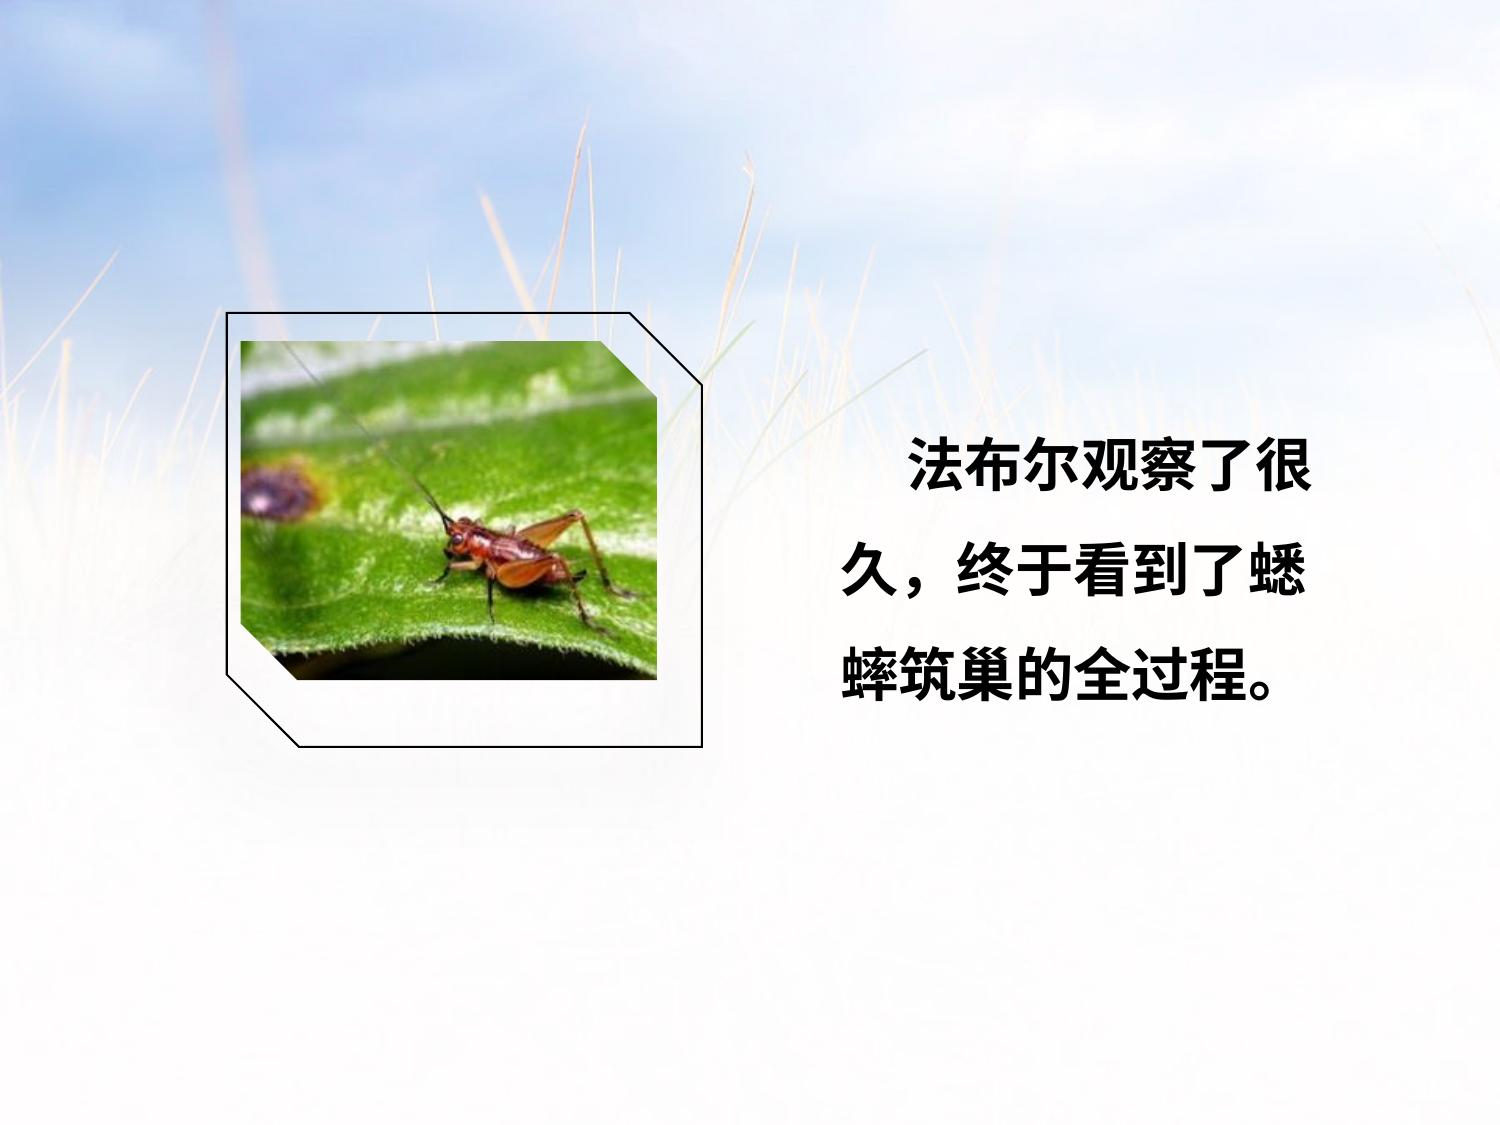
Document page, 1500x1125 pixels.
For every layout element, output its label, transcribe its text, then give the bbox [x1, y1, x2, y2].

text_box 法布尔观察了很久，终于看到了蟋蟀筑巢的全过程。 [825, 386, 1333, 716]
text_box [225, 311, 703, 748]
picture [0, 0, 1500, 1125]
